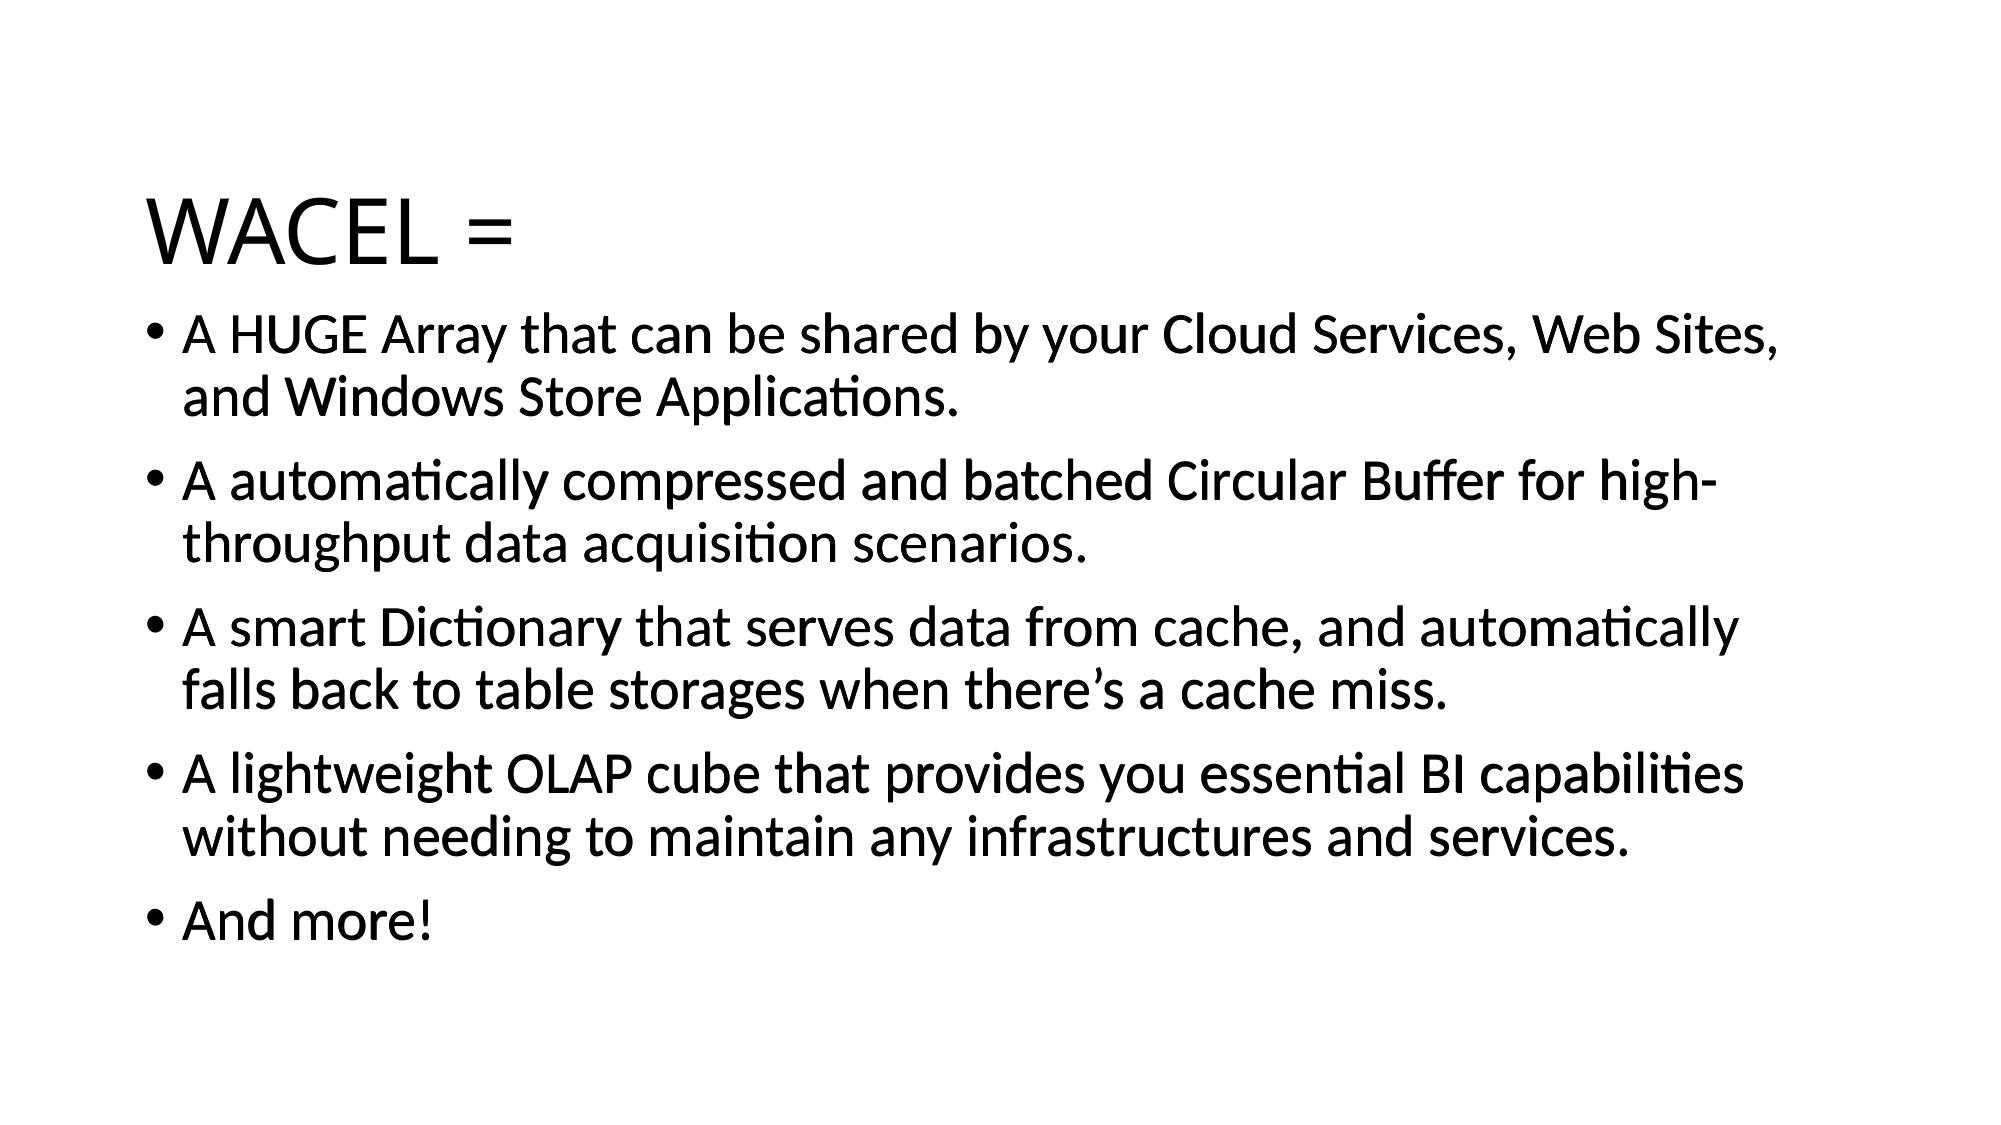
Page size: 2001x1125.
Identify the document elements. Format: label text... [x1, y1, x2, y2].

text_box A HUGE Array that can be shared by your Cloud Services, Web Sites, and Windows Store Applications. A automatically compressed and batched Circular Buffer for high-throughput data acquisition scenarios. A smart Dictionary that serves data from cache, and automatically falls back to table storages when there’s a cache miss. A lightweight OLAP cube that provides you essential BI capabilities without needing to maintain any infrastructures and services. And more! [130, 295, 1856, 1010]
title WACEL = [130, 126, 1856, 295]
